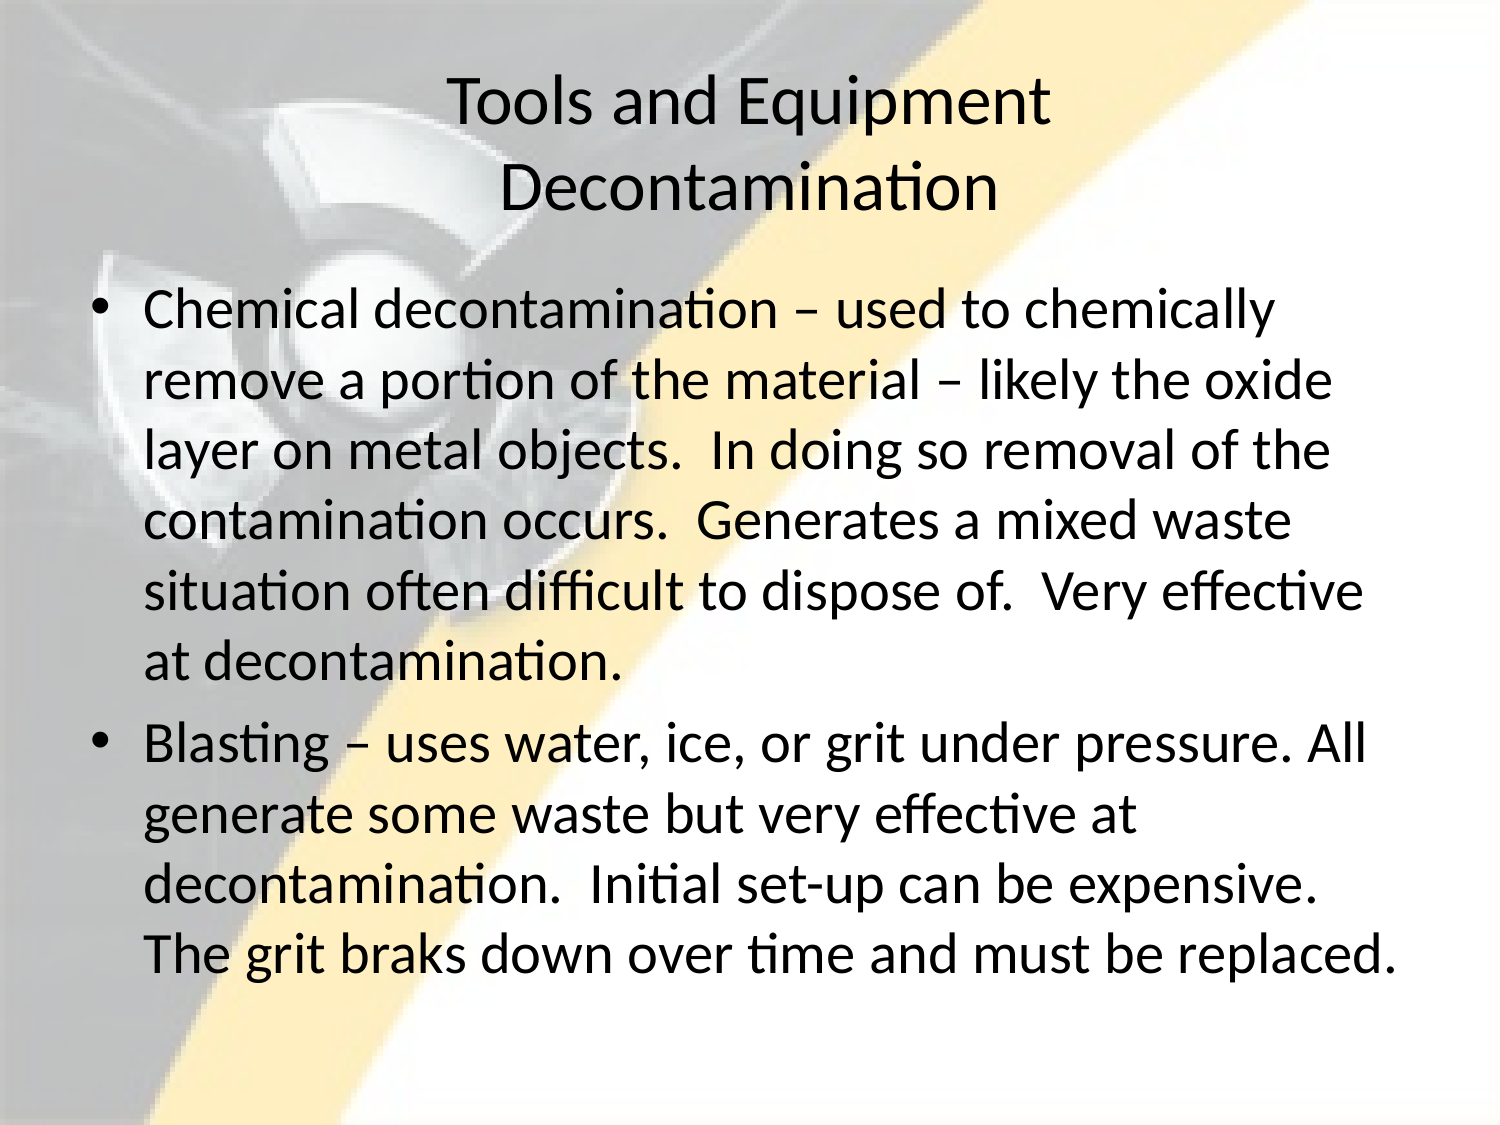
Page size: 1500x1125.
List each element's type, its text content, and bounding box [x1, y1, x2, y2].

title Tools and Equipment Decontamination [75, 45, 1425, 233]
list Chemical decontamination – used to chemically remove a portion of the material – likely the oxide layer on metal objects. In doing so removal of the contamination occurs. Generates a mixed waste situation often difficult to dispose of. Very effective at decontamination. Blasting – uses water, ice, or grit under pressure. All generate some waste but very effective at decontamination. Initial set-up can be expensive. The grit braks down over time and must be replaced. [75, 262, 1425, 1038]
